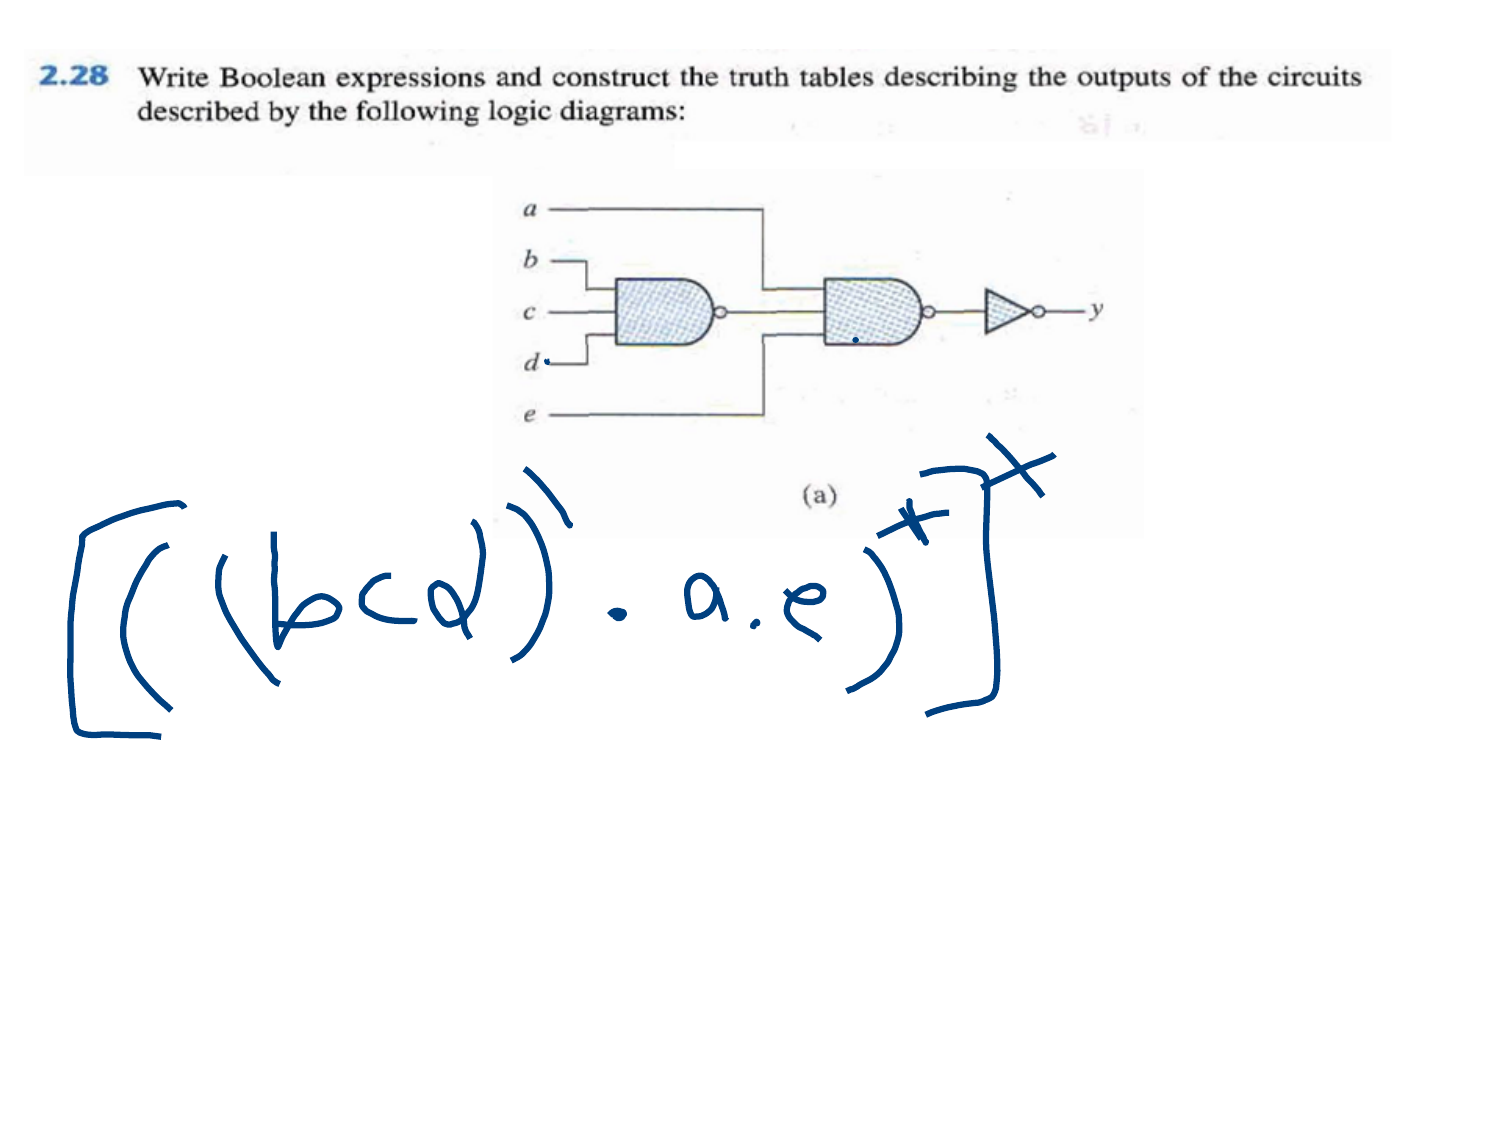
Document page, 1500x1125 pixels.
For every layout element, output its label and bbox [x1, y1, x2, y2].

picture [24, 49, 1413, 604]
text_box [786, 612, 821, 641]
text_box [509, 612, 547, 662]
text_box [274, 612, 339, 648]
text_box [69, 612, 174, 738]
text_box [752, 621, 759, 628]
text_box [846, 612, 900, 692]
text_box [923, 612, 999, 716]
text_box [722, 612, 728, 620]
text_box [225, 612, 281, 685]
text_box [366, 612, 416, 622]
text_box [689, 612, 710, 618]
text_box [165, 651, 172, 711]
text_box [608, 612, 625, 619]
text_box [434, 612, 471, 639]
